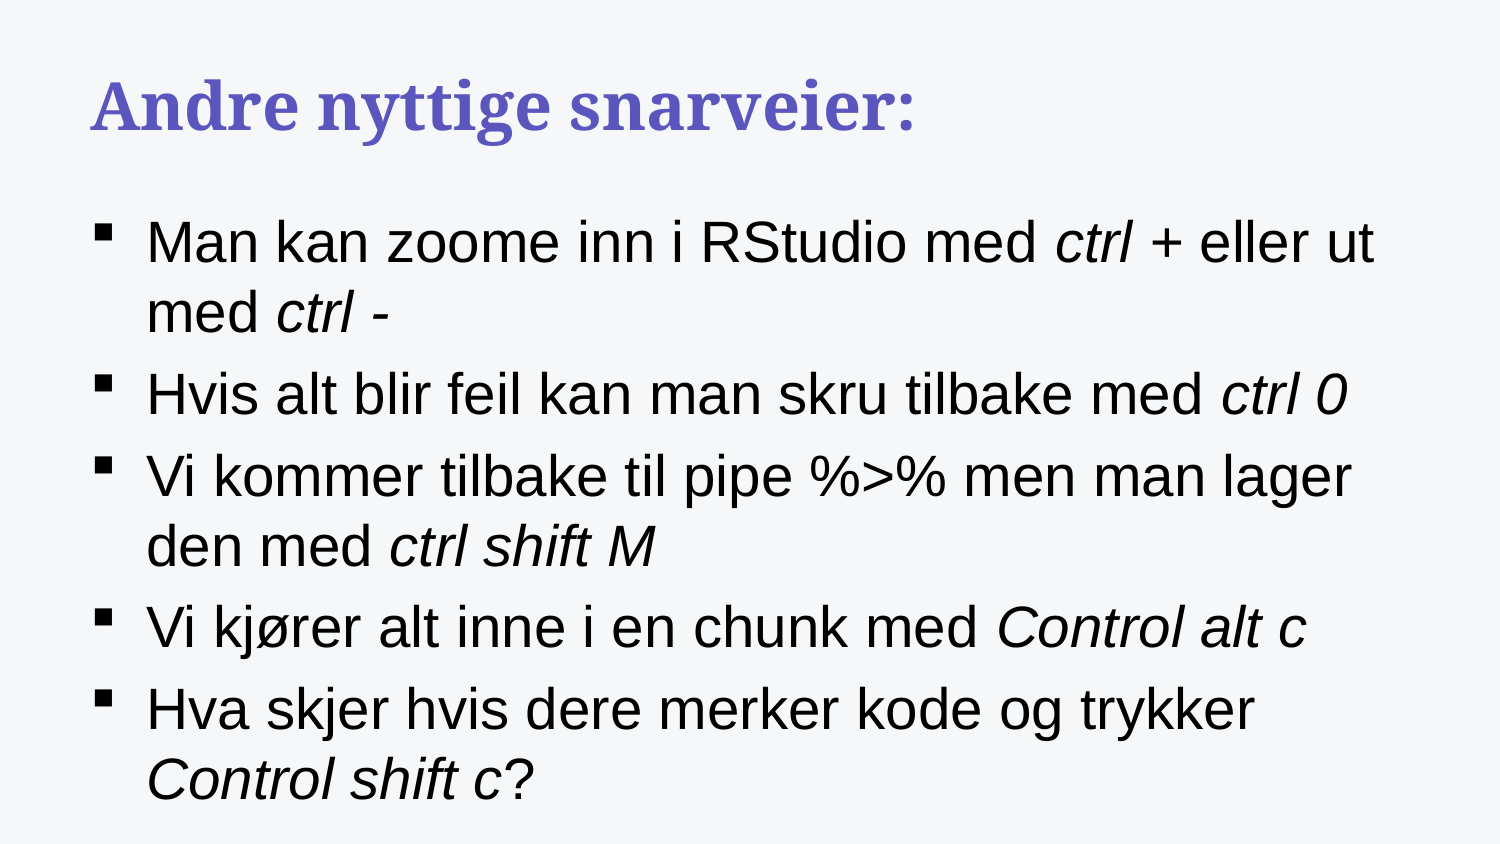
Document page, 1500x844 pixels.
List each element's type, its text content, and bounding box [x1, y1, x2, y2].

list Man kan zoome inn i RStudio med ctrl + eller ut med ctrl - Hvis alt blir feil kan man skru tilbake med ctrl 0 Vi kommer tilbake til pipe %>% men man lager den med ctrl shift M Vi kjører alt inne i en chunk med Control alt c Hva skjer hvis dere merker kode og trykker Control shift c? [75, 196, 1425, 754]
title Andre nyttige snarveier: [75, 33, 1425, 175]
